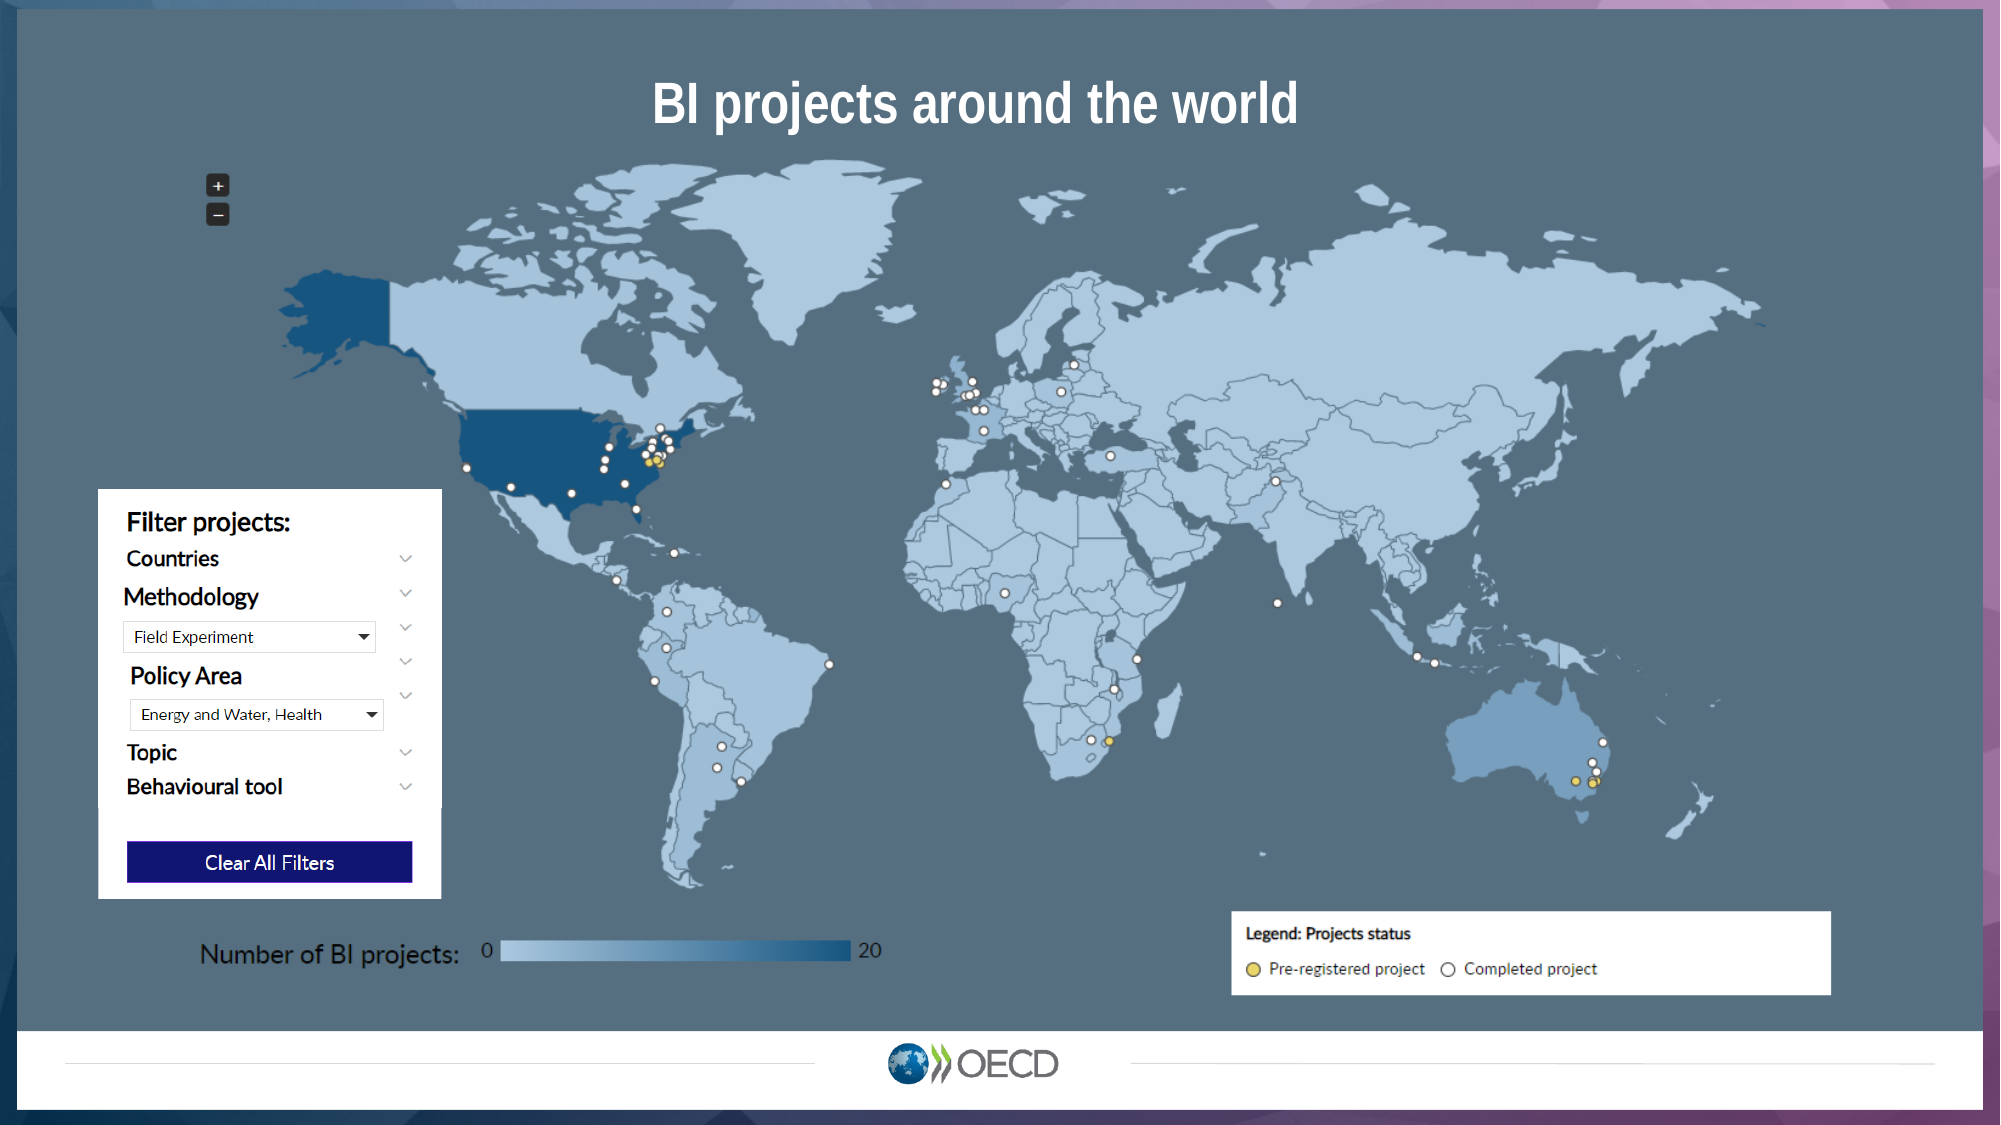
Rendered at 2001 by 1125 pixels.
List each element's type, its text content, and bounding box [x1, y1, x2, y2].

text_box [0, 0, 2000, 1125]
picture [193, 159, 1847, 1016]
picture [886, 1041, 1060, 1086]
text_box BI projects around the world [637, 57, 1315, 143]
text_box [98, 489, 442, 899]
text_box [18, 10, 1982, 1032]
